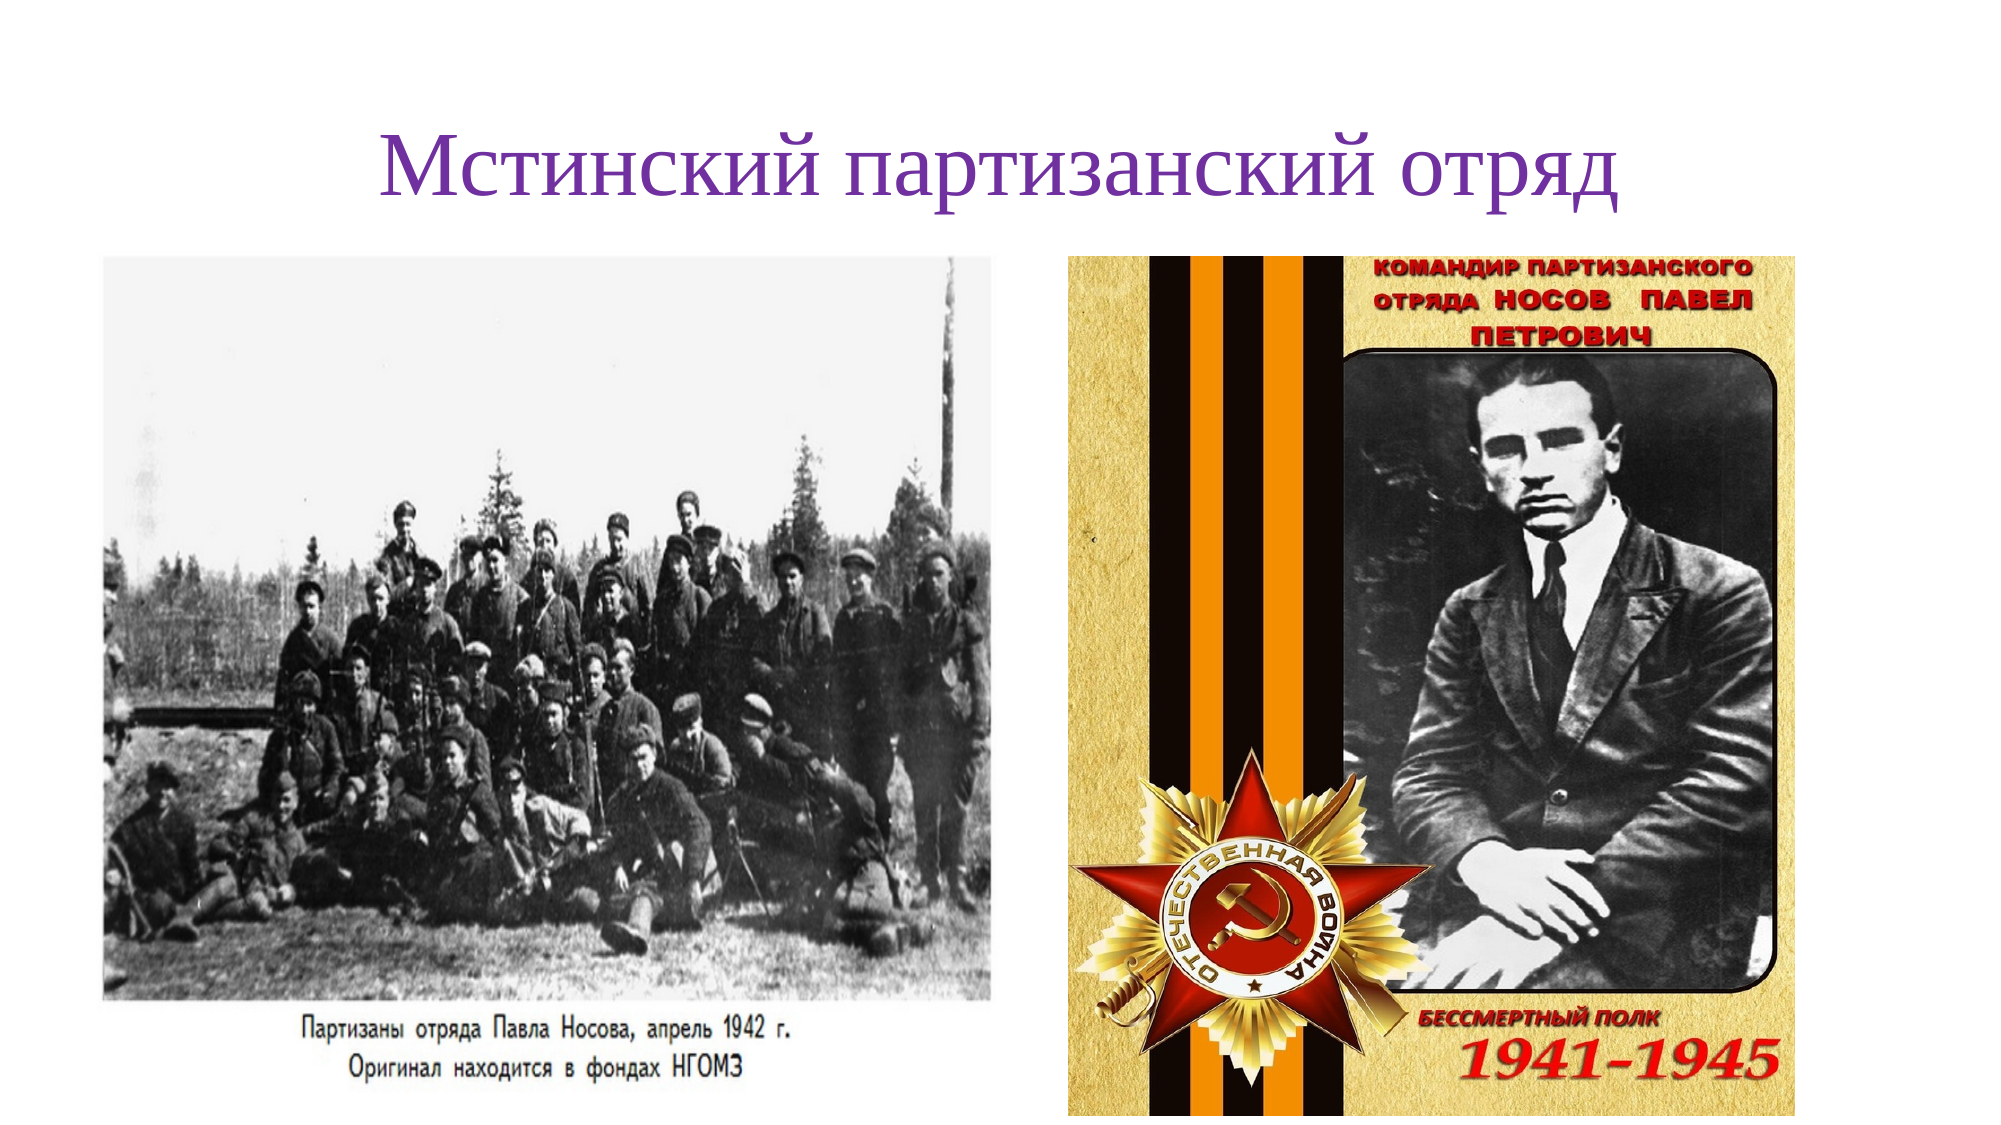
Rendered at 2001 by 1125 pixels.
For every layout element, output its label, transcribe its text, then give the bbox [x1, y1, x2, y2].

title Мстинский партизанский отряд [137, 89, 1863, 242]
picture [1068, 256, 1795, 1116]
picture [95, 241, 1001, 1103]
